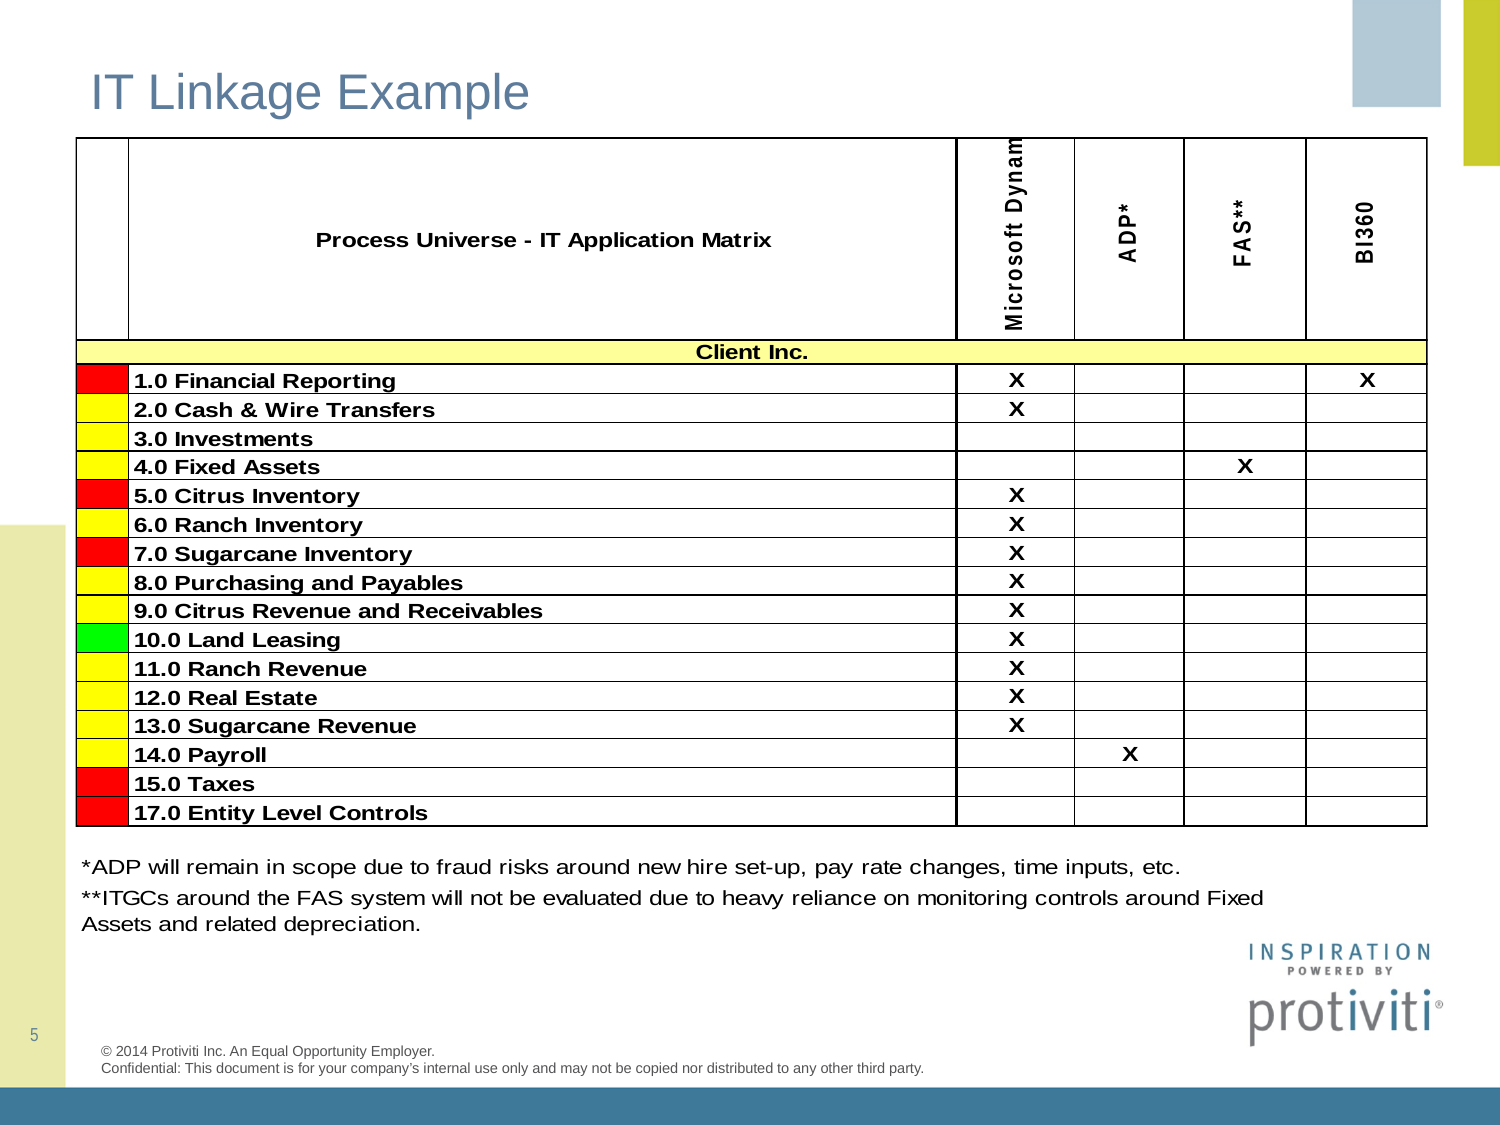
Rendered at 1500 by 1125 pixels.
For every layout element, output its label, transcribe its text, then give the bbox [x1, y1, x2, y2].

slide_number 5 [15, 1014, 70, 1074]
title IT Linkage Example [75, 65, 1430, 113]
picture [0, 0, 1500, 1125]
